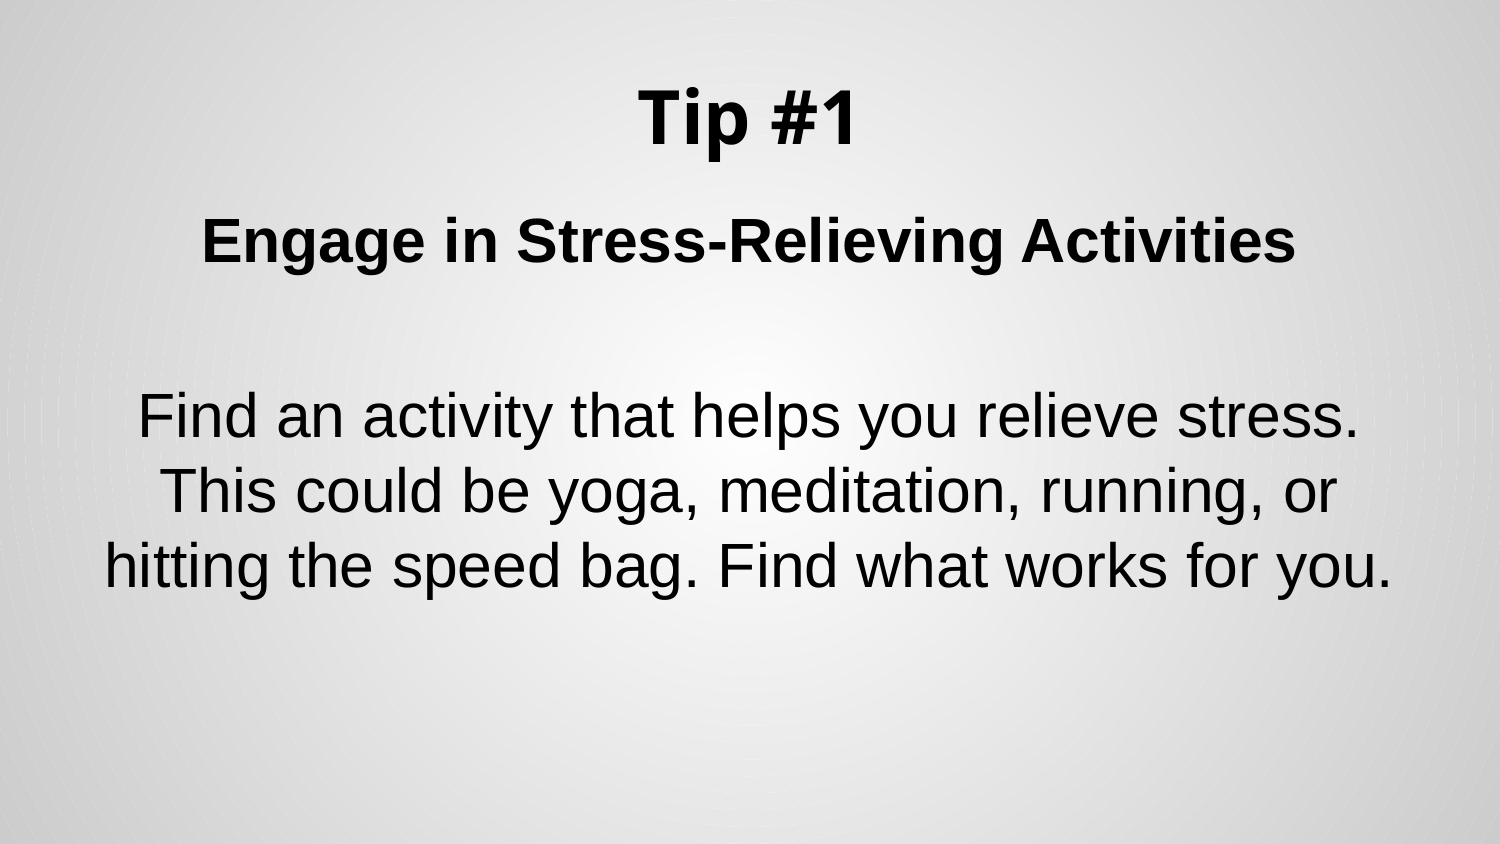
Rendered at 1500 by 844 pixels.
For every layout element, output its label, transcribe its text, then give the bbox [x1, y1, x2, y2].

list Engage in Stress-Relieving Activities Find an activity that helps you relieve stress. This could be yoga, meditation, running, or hitting the speed bag. Find what works for you. [75, 185, 1425, 804]
title Tip #1 [75, 33, 1425, 175]
